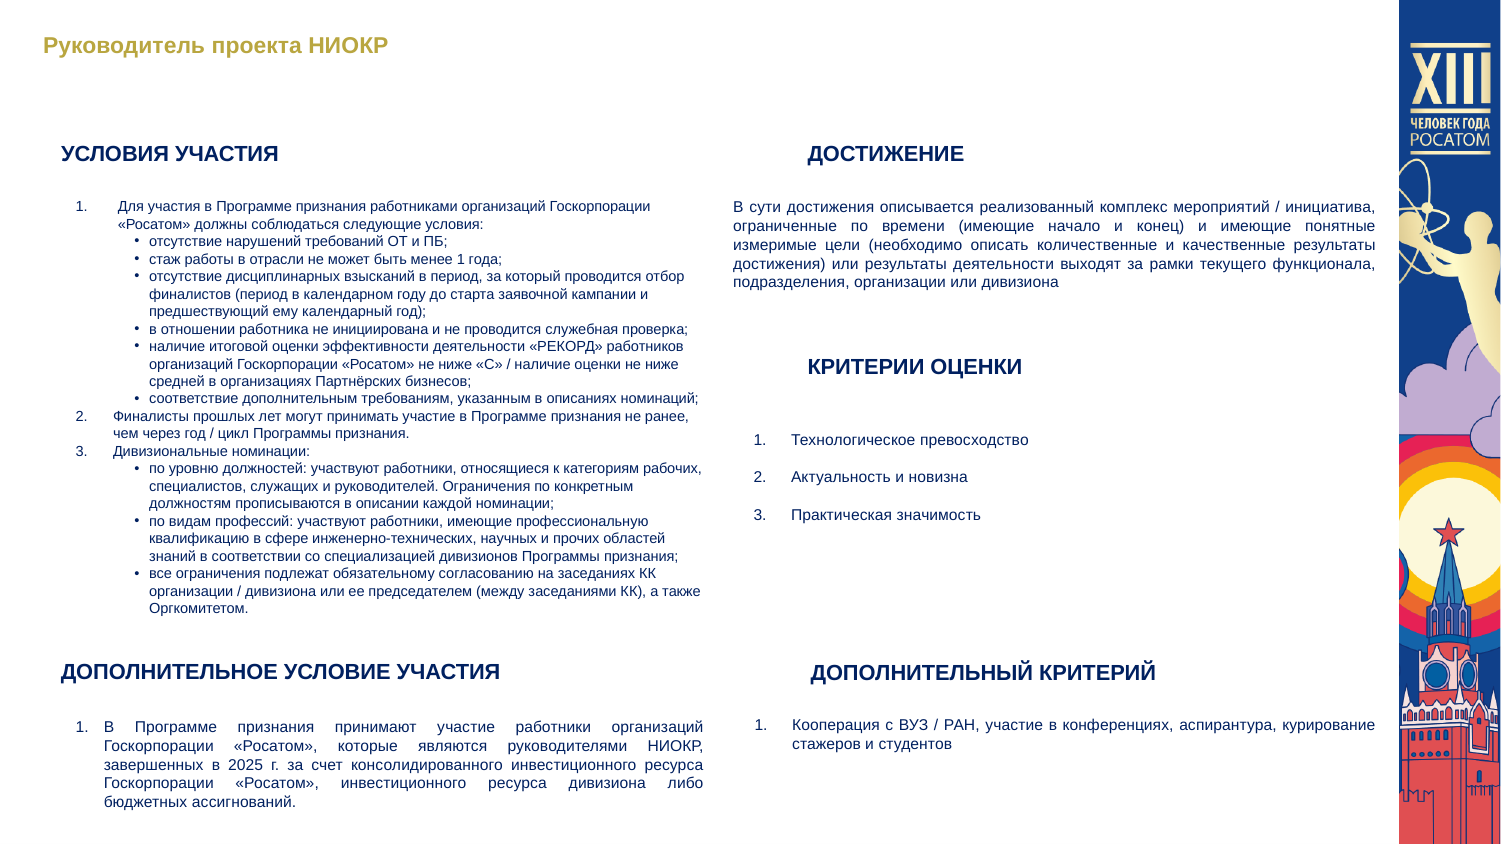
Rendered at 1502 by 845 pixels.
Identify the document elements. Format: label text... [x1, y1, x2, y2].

text_box Кооперация с ВУЗ / РАН, участие в конференциях, аспирантура, курирование стажеров и студентов [739, 707, 1391, 798]
picture [0, 0, 1501, 844]
text_box Руководитель проекта НИОКР [28, 23, 1402, 66]
text_box Технологическое превосходство Актуальность и новизна Практическая значимость [738, 422, 1390, 531]
text_box ДОПОЛНИТЕЛЬНЫЙ КРИТЕРИЙ [810, 645, 1303, 704]
text_box ДОСТИЖЕНИЕ [807, 126, 1158, 168]
text_box УСЛОВИЯ УЧАСТИЯ [60, 126, 411, 169]
text_box ДОПОЛНИТЕЛЬНОЕ УСЛОВИЕ УЧАСТИЯ [60, 644, 652, 687]
text_box Для участия в Программе признания работниками организаций Госкорпорации «Росатом» должны соблюдаться следующие условия: отсутствие нарушений требований ОТ и ПБ; стаж работы в отрасли не может быть менее 1 года; отсутствие дисциплинарных взысканий в период, за который проводится отбор финалистов (период в календарном году до старта заявочной кампании и предшествующий ему календарный год); в отношении работника не инициирована и не проводится служебная проверка; наличие итоговой оценки эффективности деятельности «РЕКОРД» работников организаций Госкорпорации «Росатом» не ниже «С» / наличие оценки не ниже средней в организациях Партнёрских бизнесов; соответствие дополнительным требованиям, указанным в описаниях номинаций; Финалисты прошлых лет могут принимать участие в Программе признания не ранее, чем через год / цикл Программы признания. Дивизиональные номинации: по уровню должностей: участвуют работники, относящиеся к категориям рабочих, специалистов, служащих и руководителей. Ограничения по конкретным должностям прописываются в описании каждой номинации; по видам профессий: участвуют работники, имеющие профессиональную квалификацию в сфере инженерно-технических, научных и прочих областей знаний в соответствии со специализацией дивизионов Программы признания; все ограничения подлежат обязательному согласованию на заседаниях КК организации / дивизиона или ее председателем (между заседаниями КК), а также Оргкомитетом. [60, 189, 727, 625]
text_box КРИТЕРИИ ОЦЕНКИ [807, 339, 1158, 381]
text_box В Программе признания принимают участие работники организаций Госкорпорации «Росатом», которые являются руководителями НИОКР, завершенных в 2025 г. за счет консолидированного инвестиционного ресурса Госкорпорации «Росатом», инвестиционного ресурса дивизиона либо бюджетных ассигнований. [60, 709, 719, 819]
text_box В сути достижения описывается реализованный комплекс мероприятий / инициатива, ограниченные по времени (имеющие начало и конец) и имеющие понятные измеримые цели (необходимо описать количественные и качественные результаты достижения) или результаты деятельности выходят за рамки текущего функционала, подразделения, организации или дивизиона [718, 189, 1391, 299]
